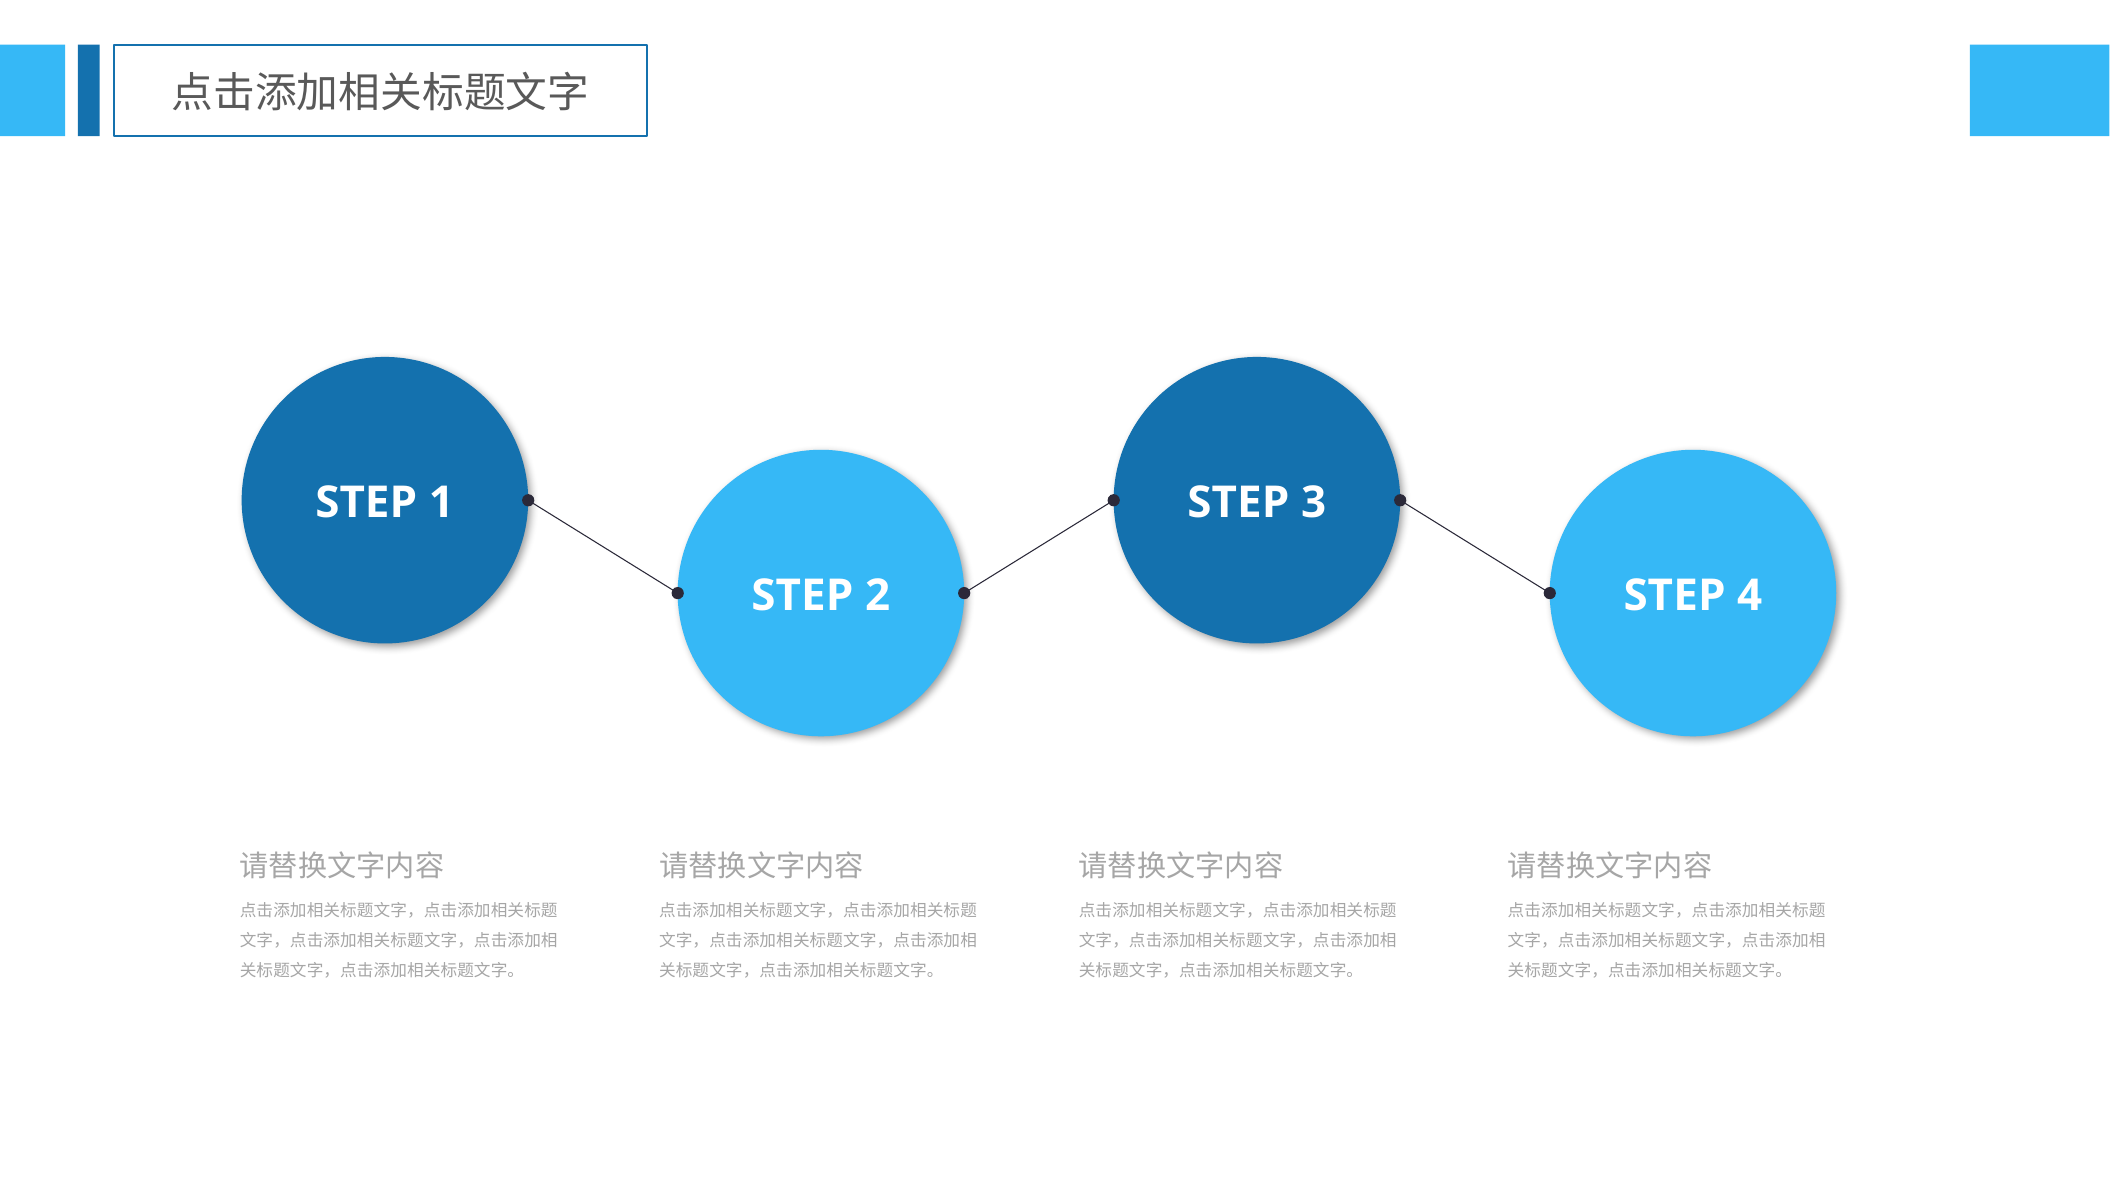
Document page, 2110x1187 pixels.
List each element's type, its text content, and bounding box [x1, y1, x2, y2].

text_box 点击添加相关标题文字 [135, 44, 625, 137]
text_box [1400, 500, 1550, 594]
text_box 请替换文字内容 [223, 832, 623, 891]
text_box STEP 4 [1548, 448, 1838, 738]
text_box STEP 1 [240, 355, 530, 645]
text_box 请替换文字内容 [643, 832, 1043, 891]
text_box 请替换文字内容 [1491, 832, 1891, 891]
text_box 点击添加相关标题文字，点击添加相关标题文字，点击添加相关标题文字，点击添加相关标题文字，点击添加相关标题文字。 [643, 882, 1010, 988]
text_box 点击添加相关标题文字，点击添加相关标题文字，点击添加相关标题文字，点击添加相关标题文字，点击添加相关标题文字。 [1062, 882, 1429, 988]
text_box 点击添加相关标题文字，点击添加相关标题文字，点击添加相关标题文字，点击添加相关标题文字，点击添加相关标题文字。 [223, 882, 590, 988]
text_box STEP 3 [1112, 355, 1402, 645]
text_box 请替换文字内容 [1062, 832, 1462, 891]
text_box STEP 2 [676, 448, 966, 738]
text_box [528, 500, 678, 594]
text_box 点击添加相关标题文字，点击添加相关标题文字，点击添加相关标题文字，点击添加相关标题文字，点击添加相关标题文字。 [1491, 882, 1858, 988]
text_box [964, 500, 1114, 594]
